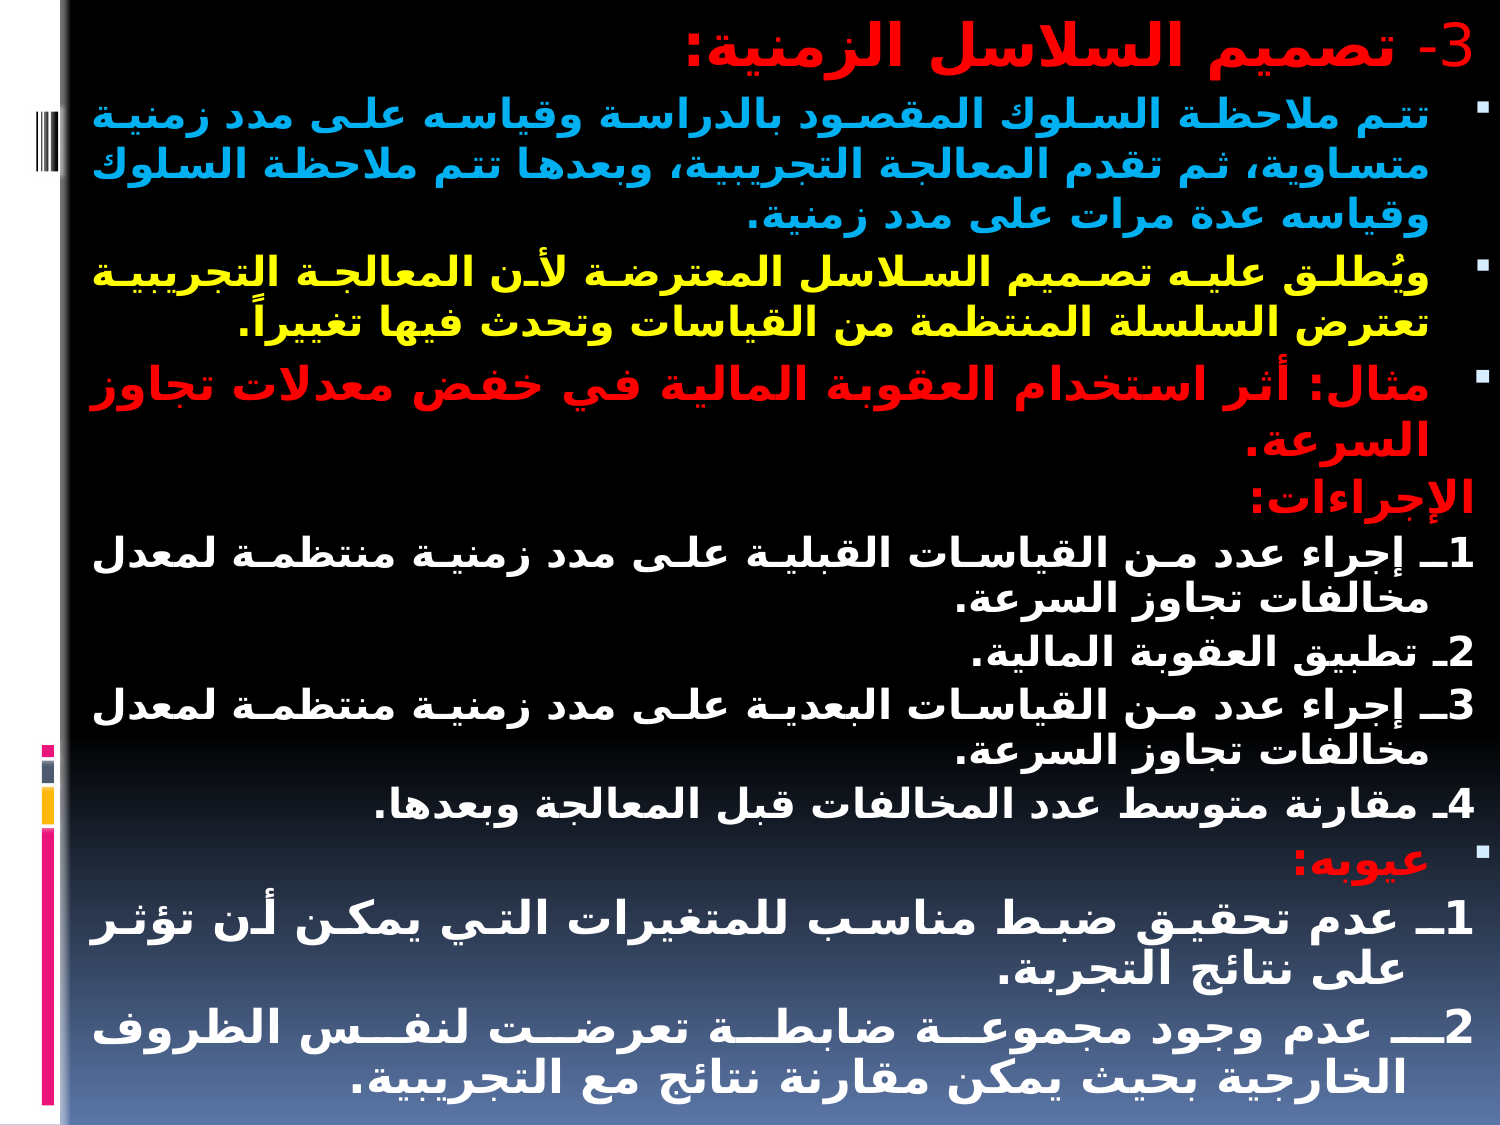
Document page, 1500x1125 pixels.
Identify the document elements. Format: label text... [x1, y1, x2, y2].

list 3- تصميم السلاسل الزمنية: تتم ملاحظة السلوك المقصود بالدراسة وقياسه على مدد زمنية متساوية، ثم تقدم المعالجة التجريبية، وبعدها تتم ملاحظة السلوك وقياسه عدة مرات على مدد زمنية. ويُطلق عليه تصميم السلاسل المعترضة لأن المعالجة التجريبية تعترض السلسلة المنتظمة من القياسات وتحدث فيها تغييراً. مثال: أثر استخدام العقوبة المالية في خفض معدلات تجاوز السرعة. الإجراءات: 1ـ إجراء عدد من القياسات القبلية على مدد زمنية منتظمة لمعدل مخالفات تجاوز السرعة. 2ـ تطبيق العقوبة المالية. 3ـ إجراء عدد من القياسات البعدية على مدد زمنية منتظمة لمعدل مخالفات تجاوز السرعة. 4ـ مقارنة متوسط عدد المخالفات قبل المعالجة وبعدها. عيوبه: 1ـ عدم تحقيق ضبط مناسب للمتغيرات التي يمكن أن تؤثر على نتائج التجربة. 2ـ عدم وجود مجموعة ضابطة تعرضت لنفس الظروف الخارجية بحيث يمكن مقارنة نتائج مع التجريبية. [76, 0, 1500, 1125]
